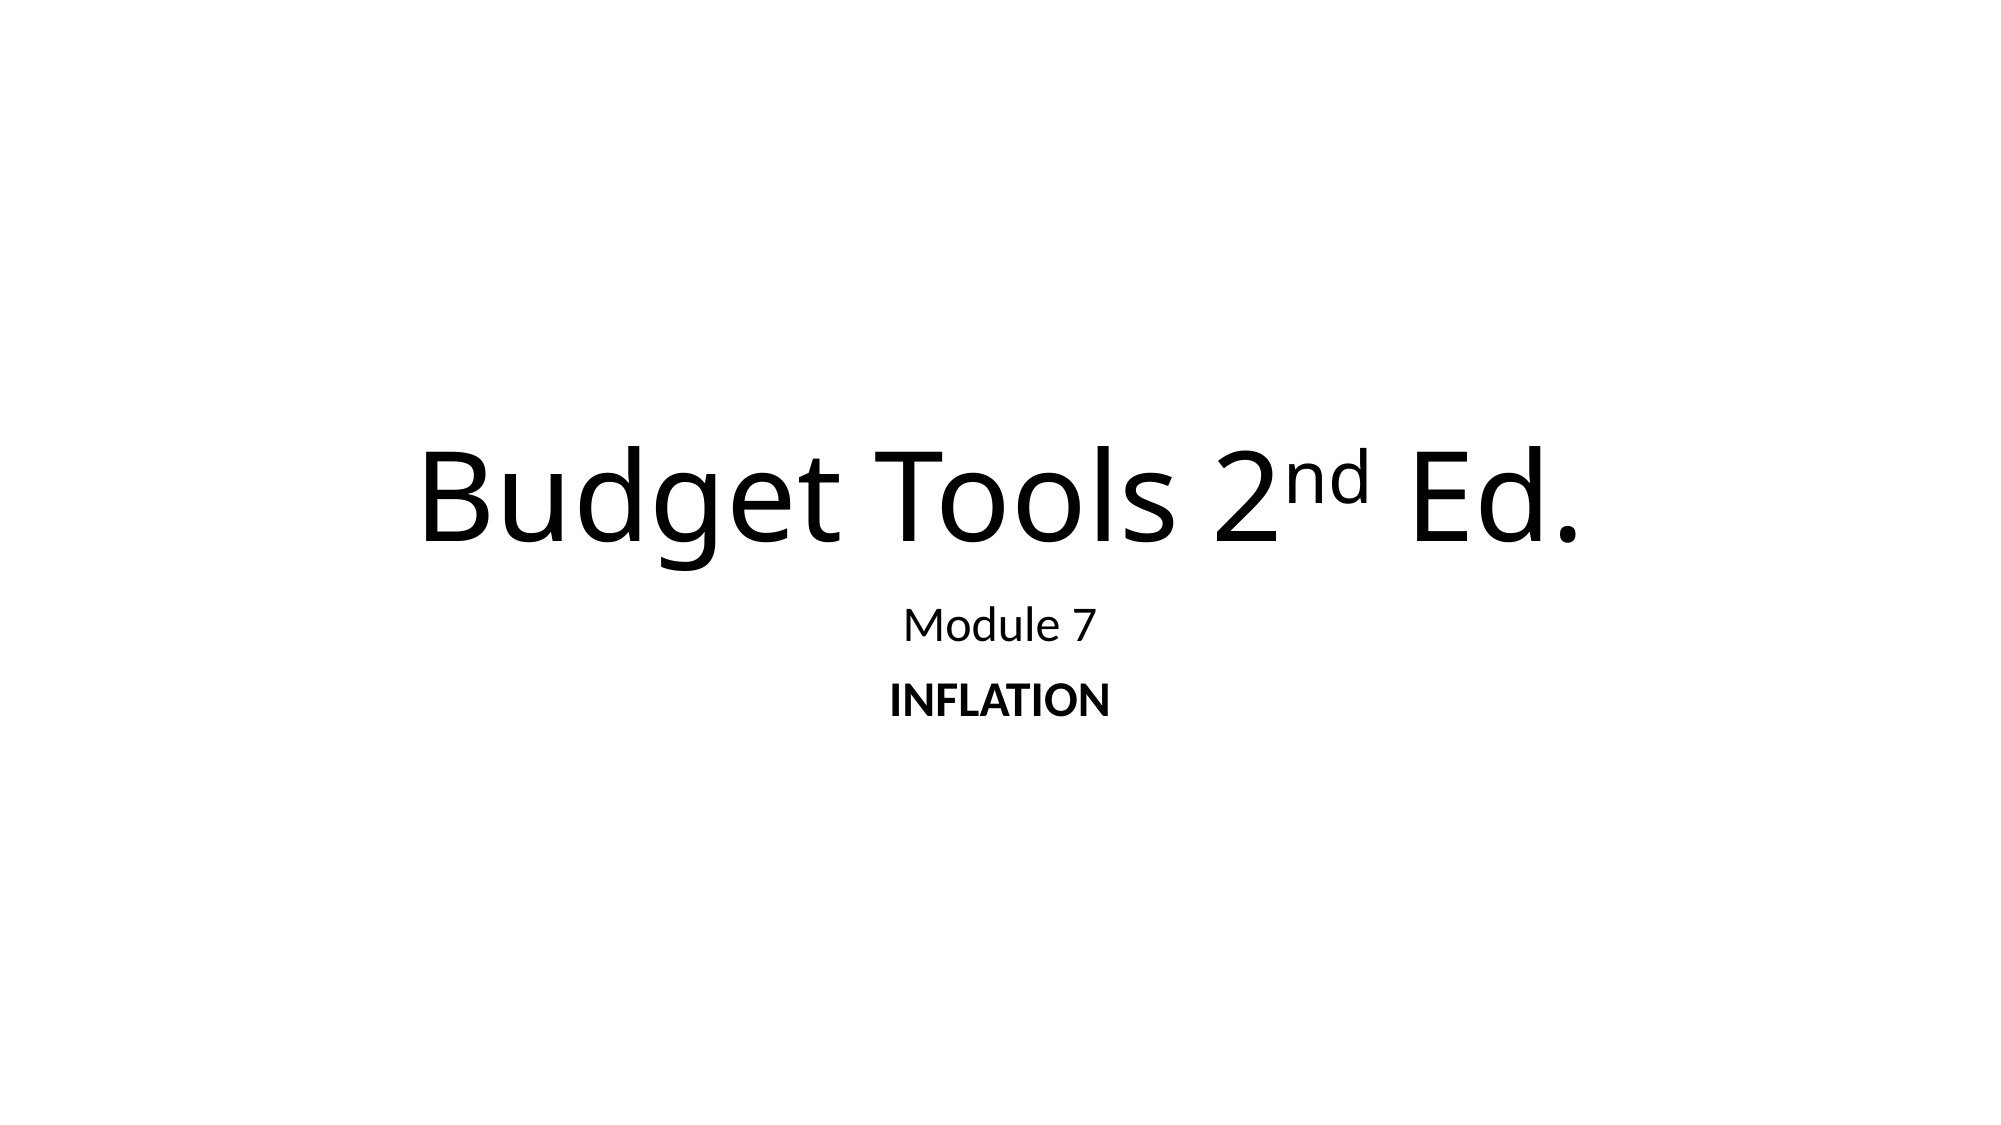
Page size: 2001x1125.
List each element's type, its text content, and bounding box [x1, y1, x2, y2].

title Budget Tools 2nd Ed. [249, 184, 1750, 576]
subtitle Module 7 Inflation [249, 590, 1750, 863]
